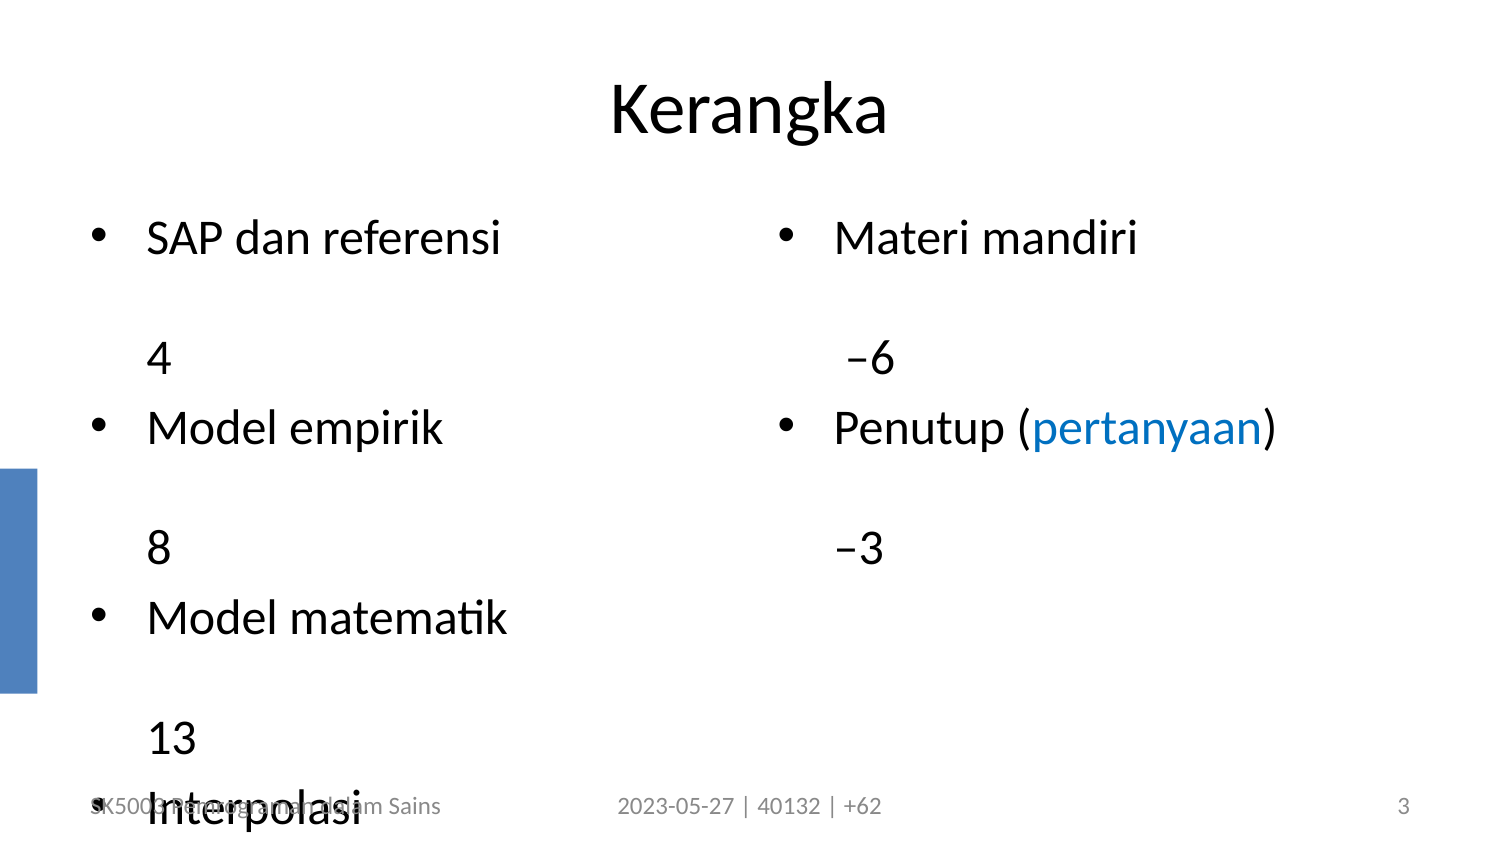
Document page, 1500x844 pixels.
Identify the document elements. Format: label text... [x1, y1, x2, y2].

list Materi mandiri –6 Penutup (pertanyaan) –3 [762, 196, 1426, 754]
title Kerangka [74, 33, 1426, 175]
footer 2023-05-27 | 40132 | +62 [512, 782, 988, 827]
list SAP dan referensi 4 Model empirik 8 Model matematik 13 Interpolasi 22 Fitting kurva (curve fitting) 41 [74, 196, 738, 754]
slide_number 3 [1074, 782, 1425, 827]
slide_number SK5003 Pemrograman dalam Sains [75, 782, 463, 827]
